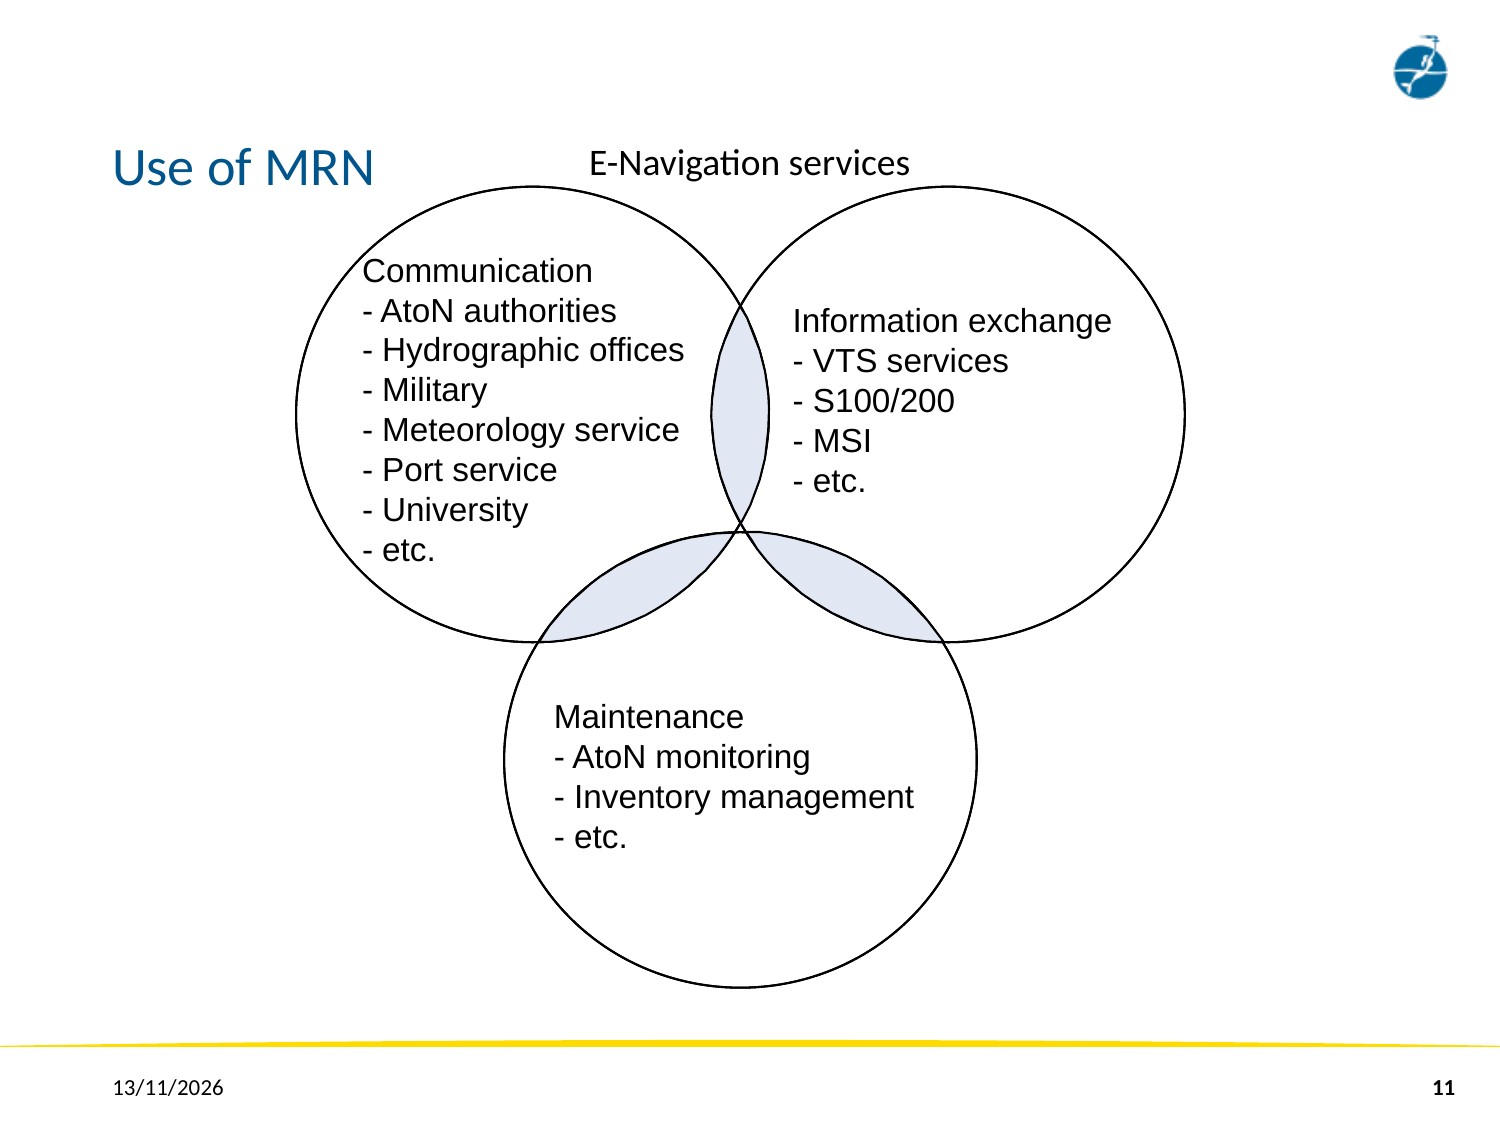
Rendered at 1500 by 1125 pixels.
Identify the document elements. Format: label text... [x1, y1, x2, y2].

text_box E-Navigation services [574, 130, 926, 191]
text_box [504, 642, 548, 893]
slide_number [112, 1046, 461, 1125]
text_box [296, 186, 740, 643]
text_box [746, 532, 944, 643]
text_box [740, 278, 759, 346]
text_box [560, 908, 921, 988]
text_box [767, 290, 1185, 643]
text_box Maintenance - AtoN monitoring - Inventory management - etc. [548, 642, 921, 908]
text_box [539, 532, 735, 643]
slide_number 11 [1387, 1046, 1500, 1125]
text_box Information exchange - VTS services - S100/200 - MSI - etc. [759, 266, 1147, 532]
text_box Communication - AtoN authorities - Hydrographic offices - Military - Meteorology service - Port service - University - etc. [337, 319, 710, 498]
title Use of MRN [112, 42, 1388, 197]
text_box [769, 186, 1128, 266]
text_box [559, 532, 977, 907]
text_box [711, 306, 759, 524]
text_box [741, 485, 759, 533]
